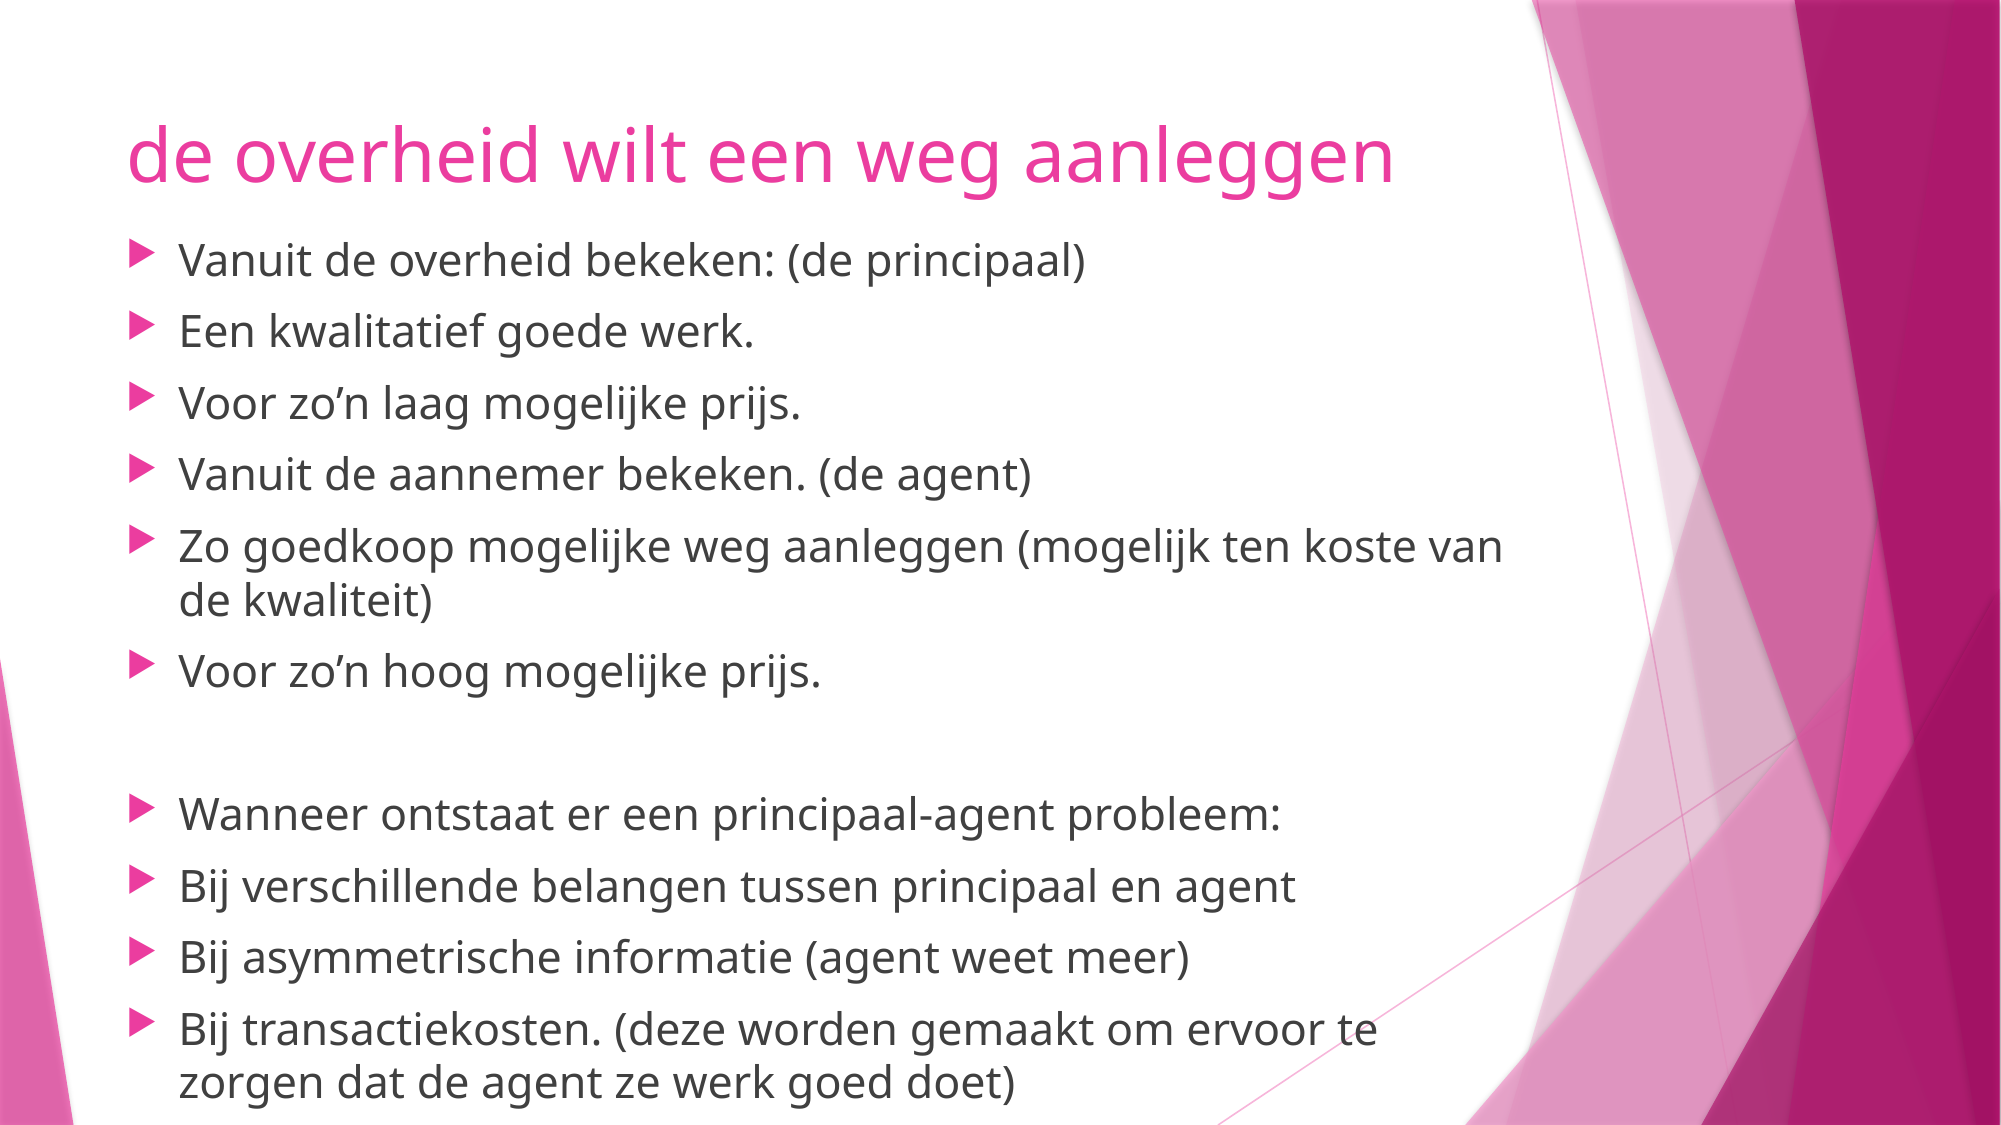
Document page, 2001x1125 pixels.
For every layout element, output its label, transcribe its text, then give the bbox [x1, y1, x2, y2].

list Vanuit de overheid bekeken: (de principaal) Een kwalitatief goede werk. Voor zo’n laag mogelijke prijs. Vanuit de aannemer bekeken. (de agent) Zo goedkoop mogelijke weg aanleggen (mogelijk ten koste van de kwaliteit) Voor zo’n hoog mogelijke prijs. Wanneer ontstaat er een principaal-agent probleem: Bij verschillende belangen tussen principaal en agent Bij asymmetrische informatie (agent weet meer) Bij transactiekosten. (deze worden gemaakt om ervoor te zorgen dat de agent ze werk goed doet) [111, 224, 1522, 1125]
title de overheid wilt een weg aanleggen [111, 99, 1522, 224]
